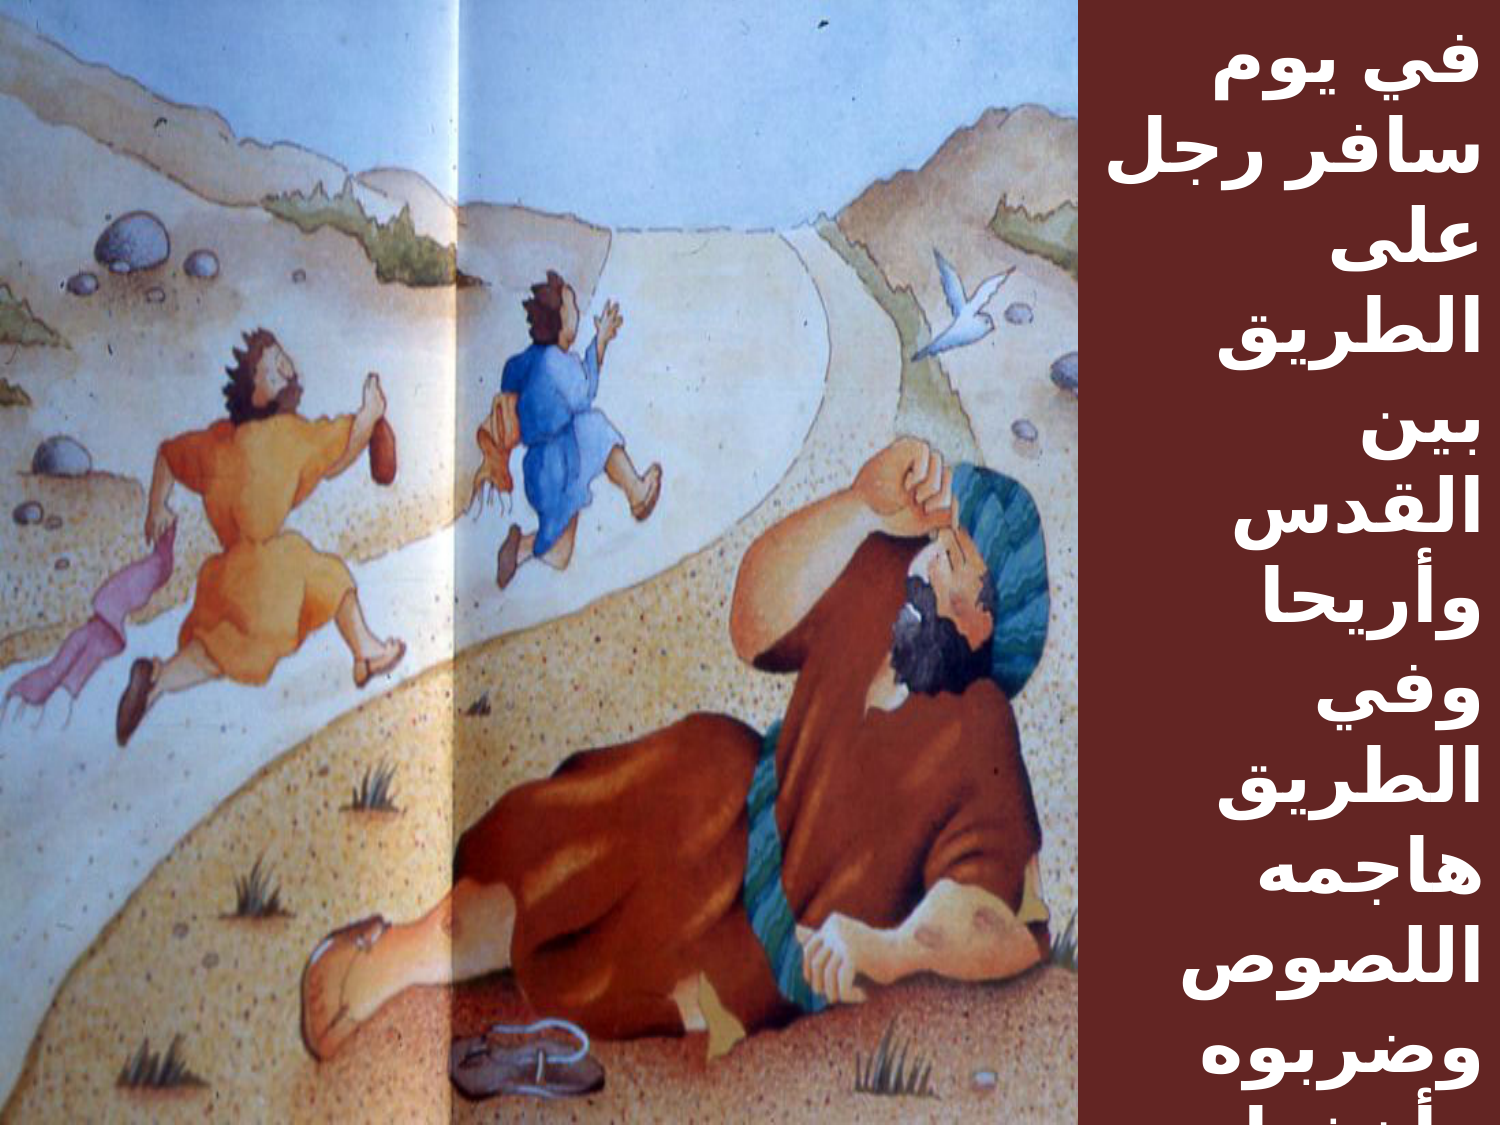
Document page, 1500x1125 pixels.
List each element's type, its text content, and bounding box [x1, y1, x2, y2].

picture [0, 0, 1091, 1125]
text_box في يوم سافر رجل على الطريق بين القدس وأريحا وفي الطريق هاجمه اللصوص وضربوه وأخذوا منه كل ما يملك وتركوه جريحا على حافة الطريق. [1092, 0, 1500, 1125]
